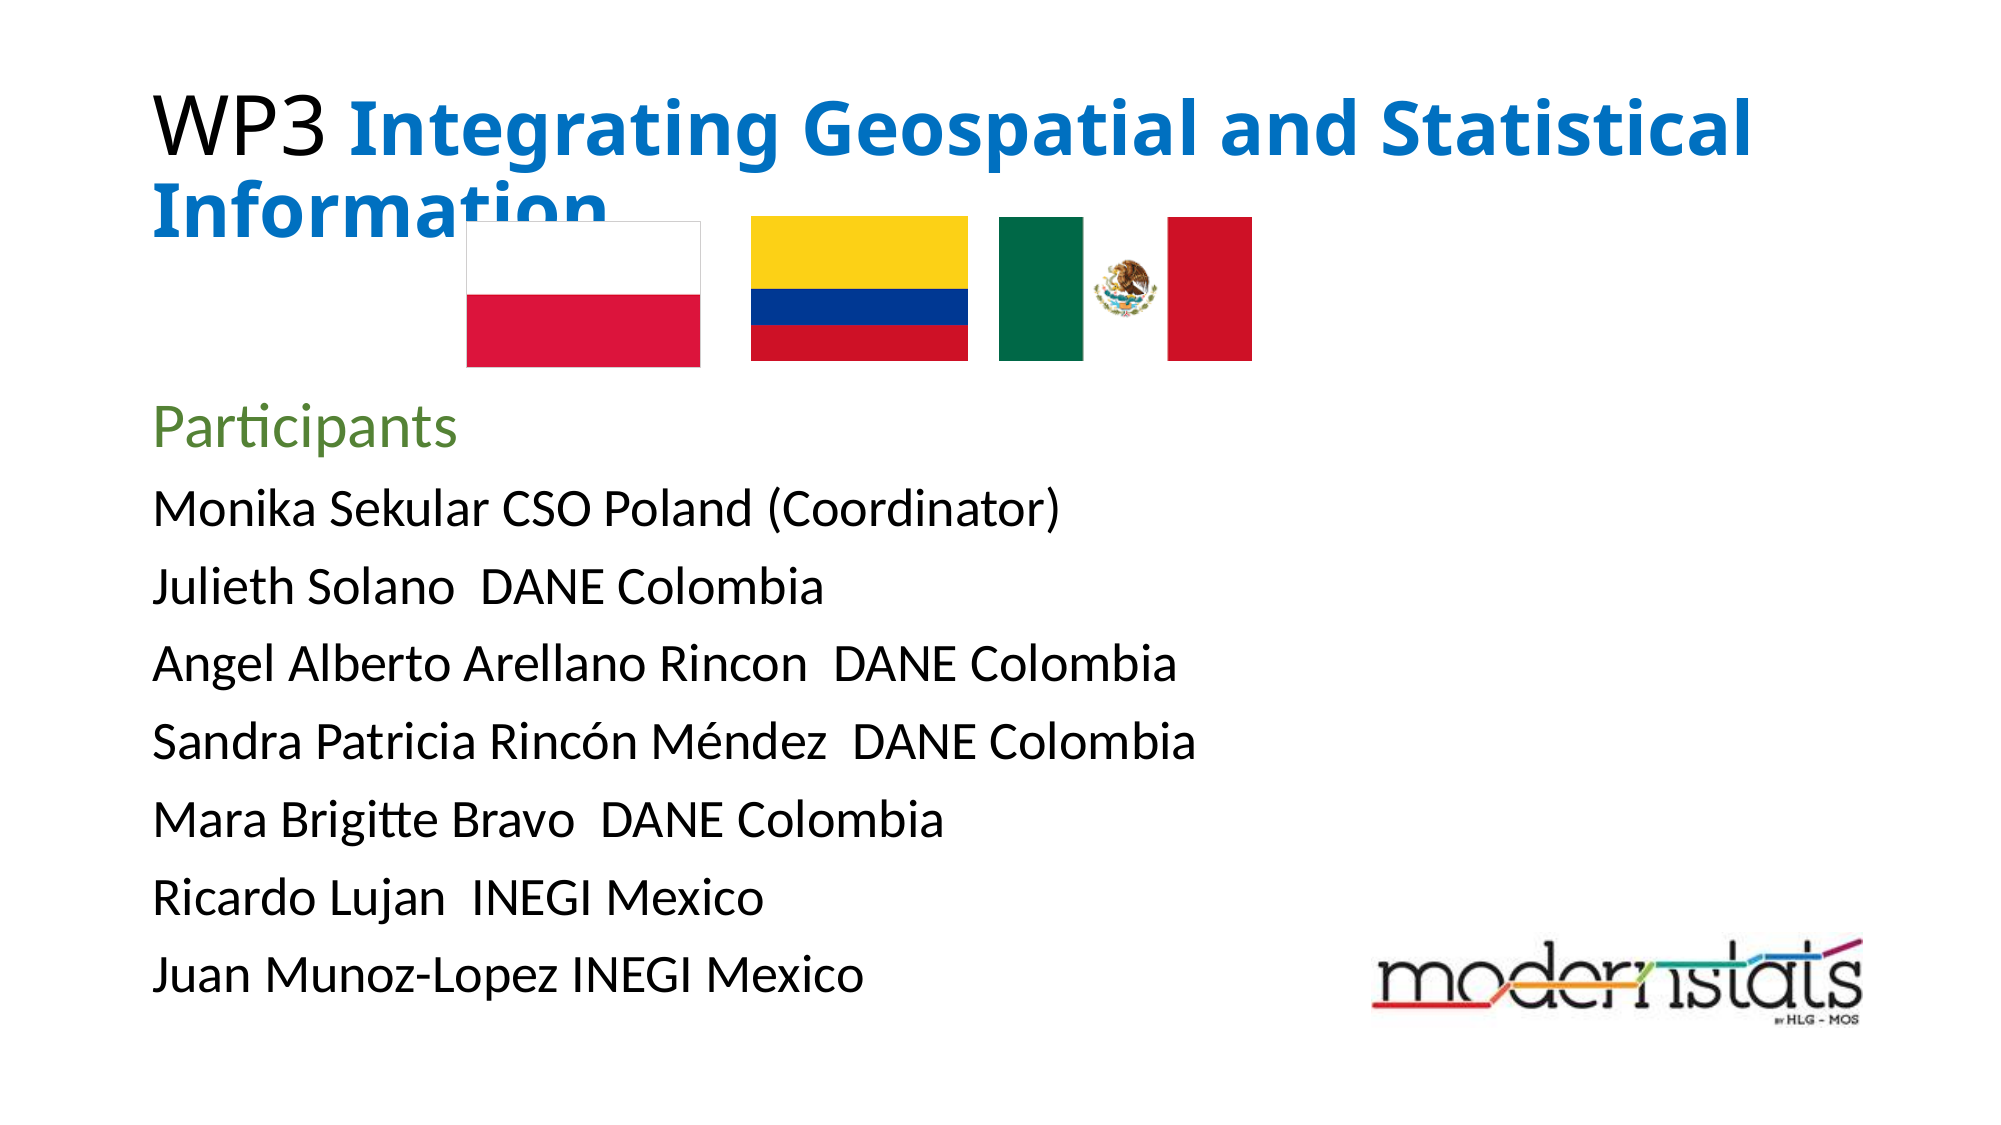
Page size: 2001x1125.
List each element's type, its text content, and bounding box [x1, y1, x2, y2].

picture [1371, 1014, 1863, 1028]
picture [466, 221, 700, 368]
picture [999, 217, 1252, 361]
picture [751, 216, 968, 361]
list Participants Monika Sekular CSO Poland (Coordinator) Julieth Solano DANE Colombia Angel Alberto Arellano Rincon DANE Colombia Sandra Patricia Rincón Méndez DANE Colombia Mara Brigitte Bravo DANE Colombia Ricardo Lujan INEGI Mexico Juan Munoz-Lopez INEGI Mexico [137, 299, 1863, 1014]
title WP3 Integrating Geospatial and Statistical Information [137, 59, 1863, 278]
